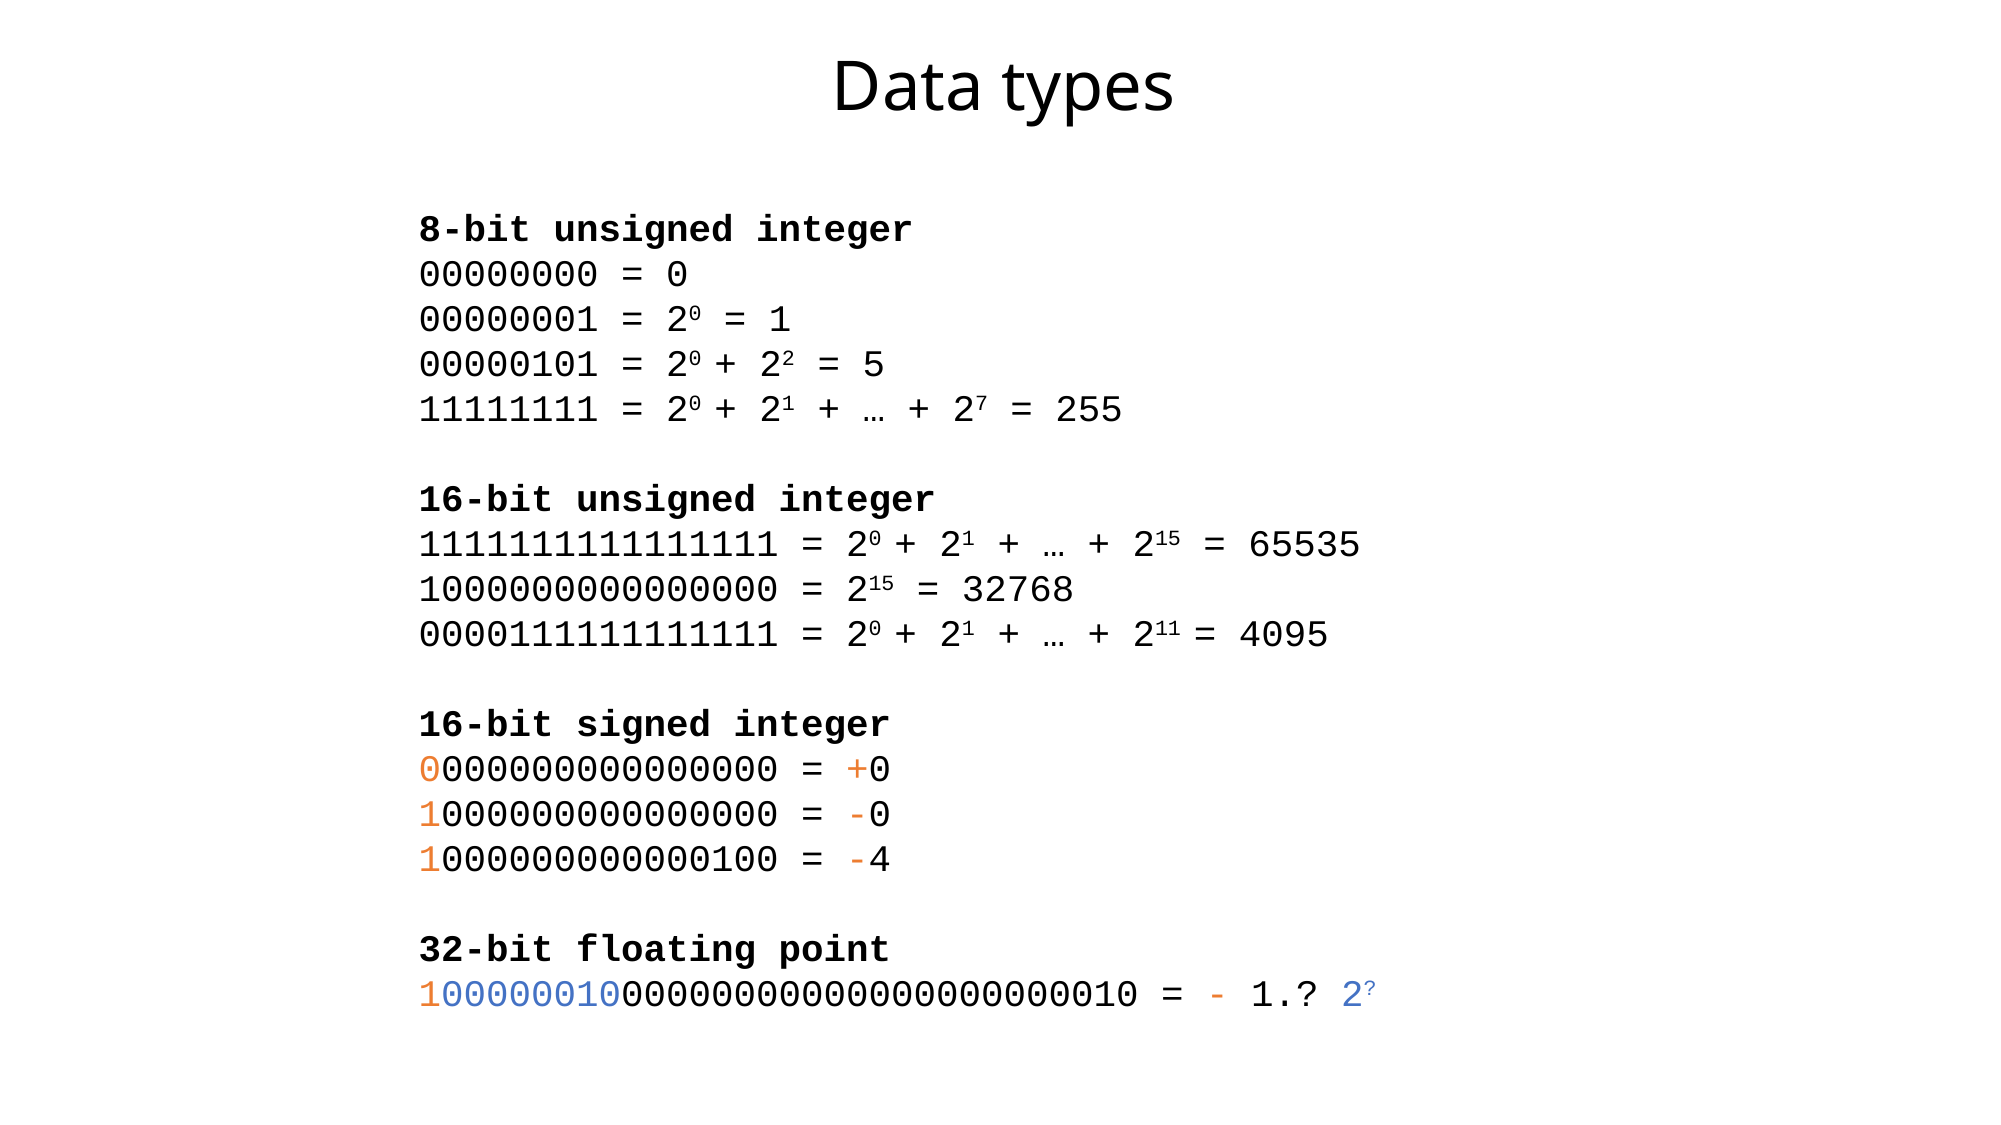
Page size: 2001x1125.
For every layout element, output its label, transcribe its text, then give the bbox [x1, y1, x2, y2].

text_box 8-bit unsigned integer 00000000 = 0 00000001 = 20 = 1 00000101 = 20 + 22 = 5 11111111 = 20 + 21 + … + 27 = 255 16-bit unsigned integer 1111111111111111 = 20 + 21 + … + 215 = 65535 1000000000000000 = 215 = 32768 0000111111111111 = 20 + 21 + … + 211 = 4095 16-bit signed integer 0000000000000000 = +0 1000000000000000 = -0 1000000000000100 = -4 32-bit floating point 10000001000000000000000000000010 = - 1.? 2? [403, 196, 1881, 1125]
title Data types [445, 21, 1562, 147]
